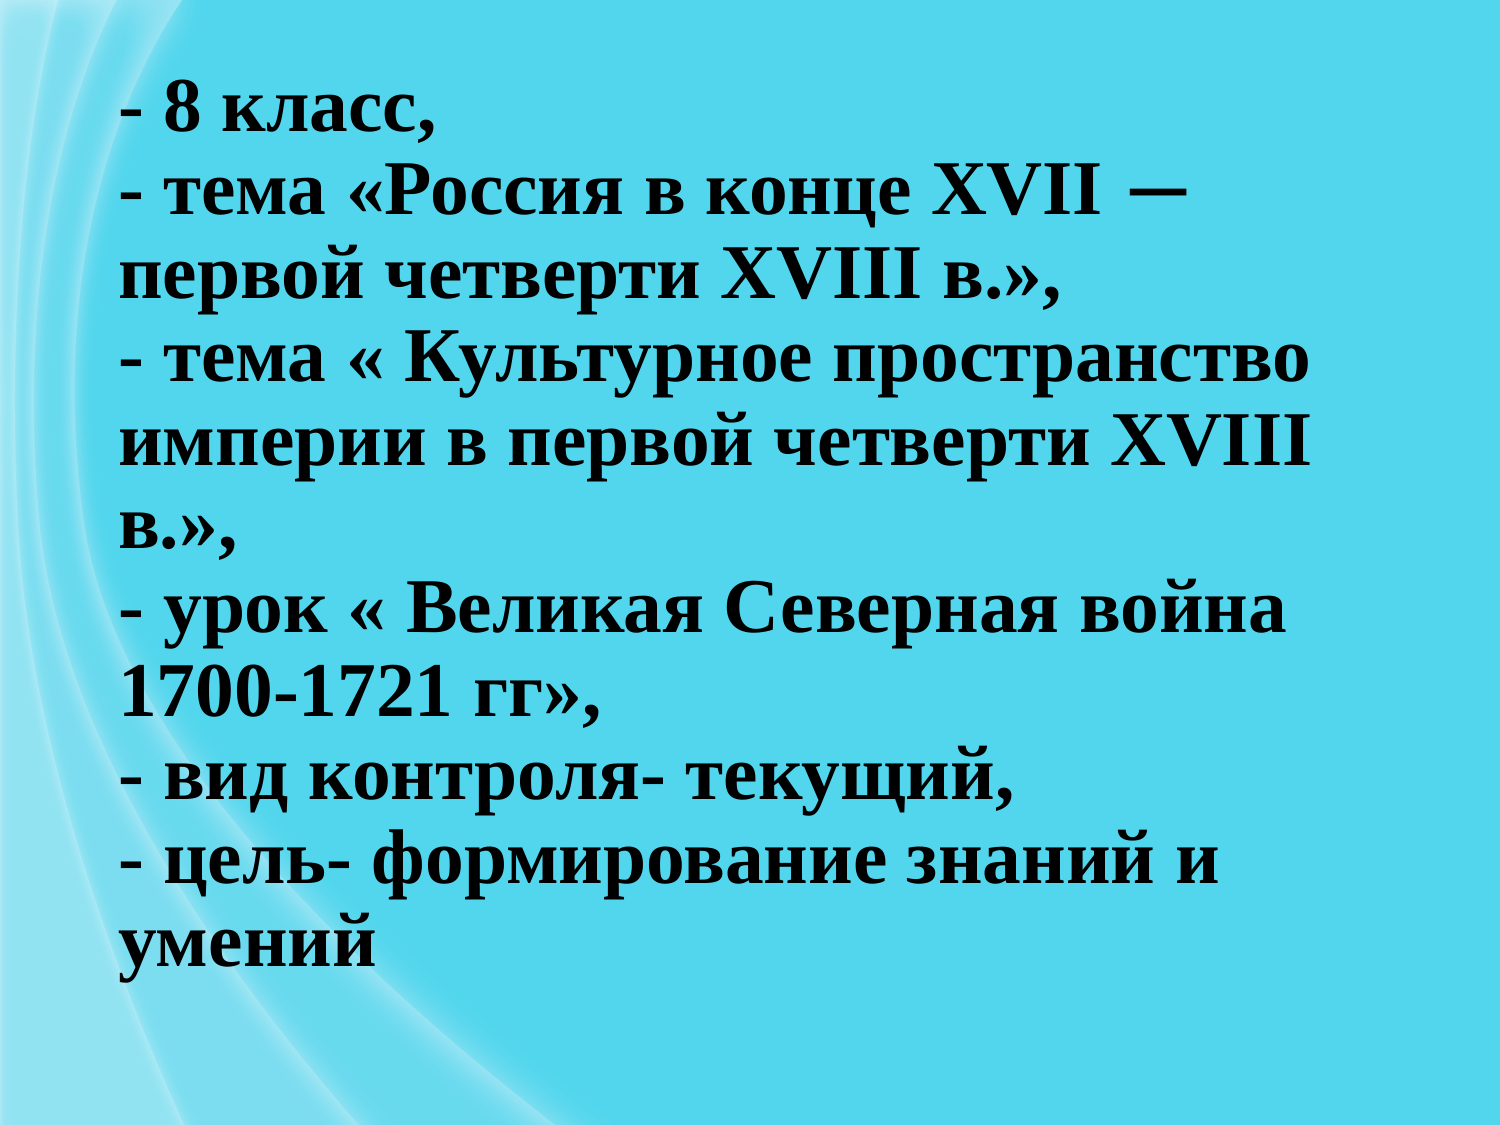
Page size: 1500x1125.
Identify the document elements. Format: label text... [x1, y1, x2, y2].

title - 8 класс, - тема «Россия в конце XVII — первой четверти XVIII в.», - тема « Культурное пространство империи в первой четверти XVIII в.», - урок « Великая Северная война 1700-1721 гг», - вид контроля- текущий, - цель- формирование знаний и умений [103, 53, 1462, 995]
picture [0, 0, 1500, 1125]
